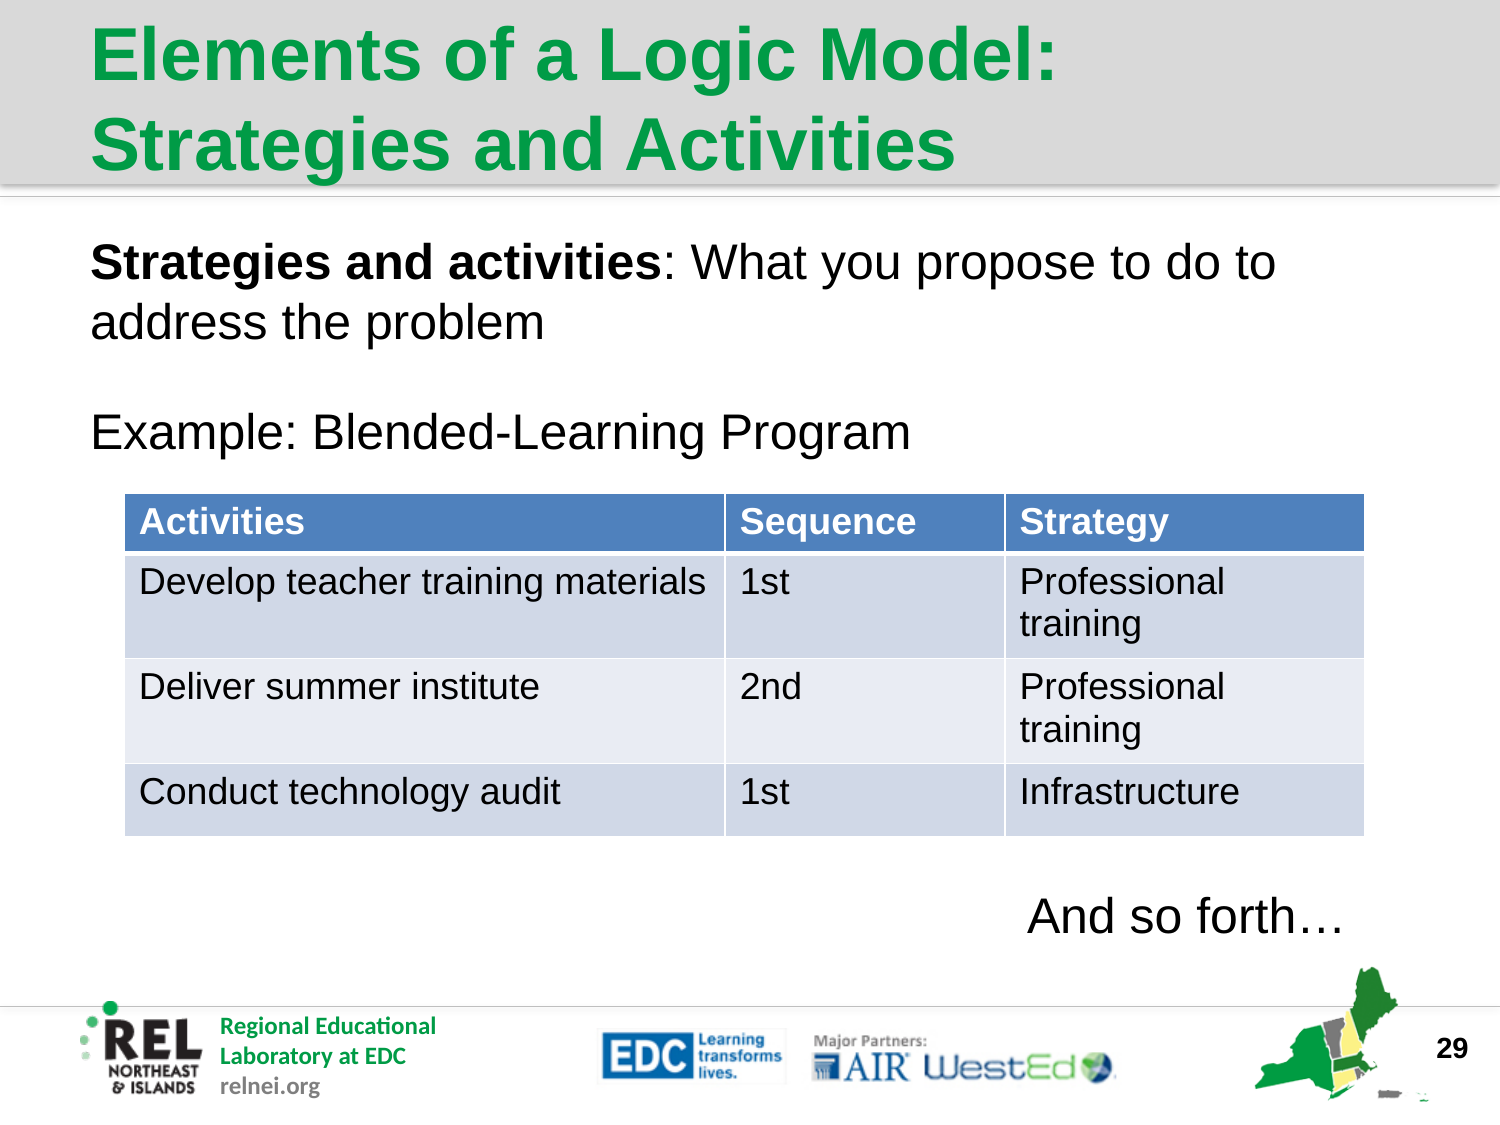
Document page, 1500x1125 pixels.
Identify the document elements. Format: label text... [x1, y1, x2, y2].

picture [80, 1001, 227, 1108]
table_cell 2nd [726, 659, 1004, 763]
table_cell Infrastructure [1006, 764, 1364, 836]
slide_number 29 [1392, 1017, 1484, 1077]
picture [594, 1028, 1138, 1091]
picture [1245, 964, 1442, 1103]
table_header Strategy [1006, 494, 1364, 551]
table_cell Professional training [1006, 659, 1364, 763]
list Strategies and activities: What you propose to do to address the problem Example: Blended-Learning Program [75, 222, 1425, 892]
table_header Activities [125, 494, 724, 551]
text_box And so forth… [1012, 876, 1362, 951]
table_cell Conduct technology audit [125, 764, 724, 836]
table_header Sequence [726, 494, 1004, 551]
table_cell 1st [726, 764, 1004, 836]
table_cell Develop teacher training materials [125, 556, 724, 658]
title Elements of a Logic Model: Strategies and Activities [75, 25, 1425, 165]
table_cell Deliver summer institute [125, 659, 724, 763]
table_cell Professional training [1006, 556, 1364, 658]
table_cell 1st [726, 556, 1004, 658]
